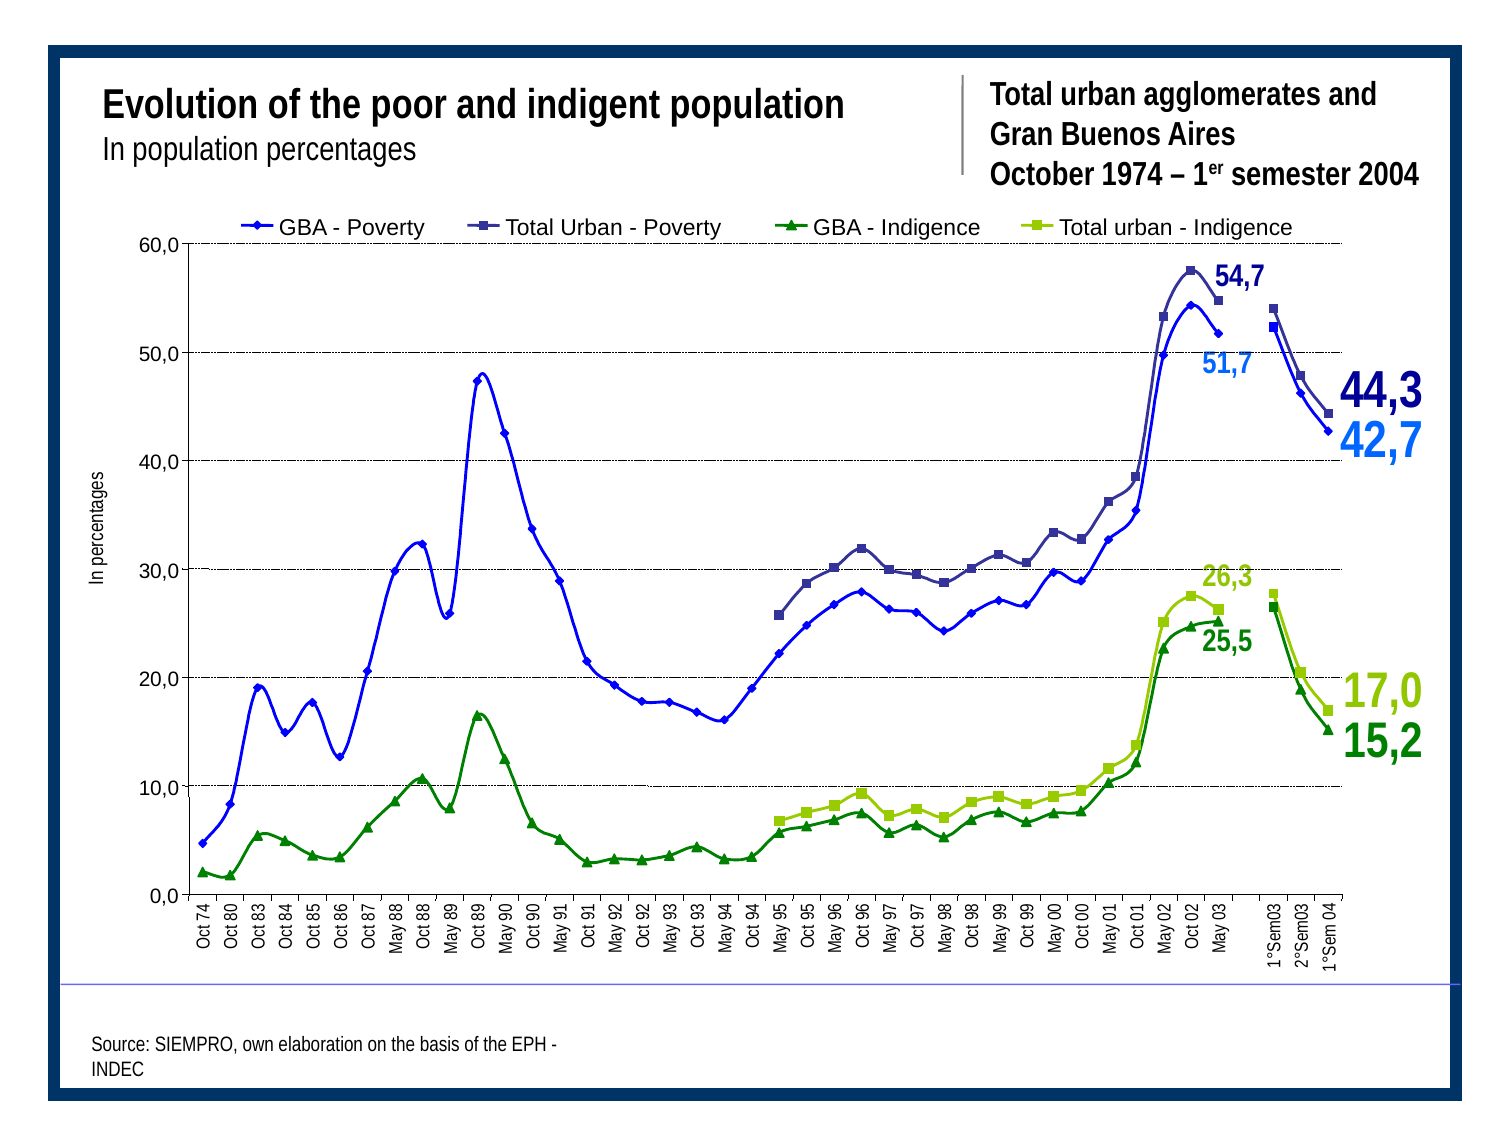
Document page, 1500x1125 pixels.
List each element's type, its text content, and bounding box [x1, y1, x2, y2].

text_box [54, 51, 1456, 1095]
text_box In percentages [75, 457, 115, 600]
text_box Source: SIEMPRO, own elaboration on the basis of the EPH - INDEC [76, 1023, 615, 1088]
text_box 15,2 [1354, 725, 1438, 775]
text_box 17,0 [1354, 650, 1438, 725]
text_box Evolution of the poor and indigent population In population percentages [87, 69, 925, 175]
text_box Total urban agglomerates and Gran Buenos Aires October 1974 – 1er semester 2004 [975, 64, 1450, 200]
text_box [124, 207, 1351, 982]
text_box 42,7 [1354, 397, 1438, 475]
text_box 44,3 [1354, 347, 1438, 397]
